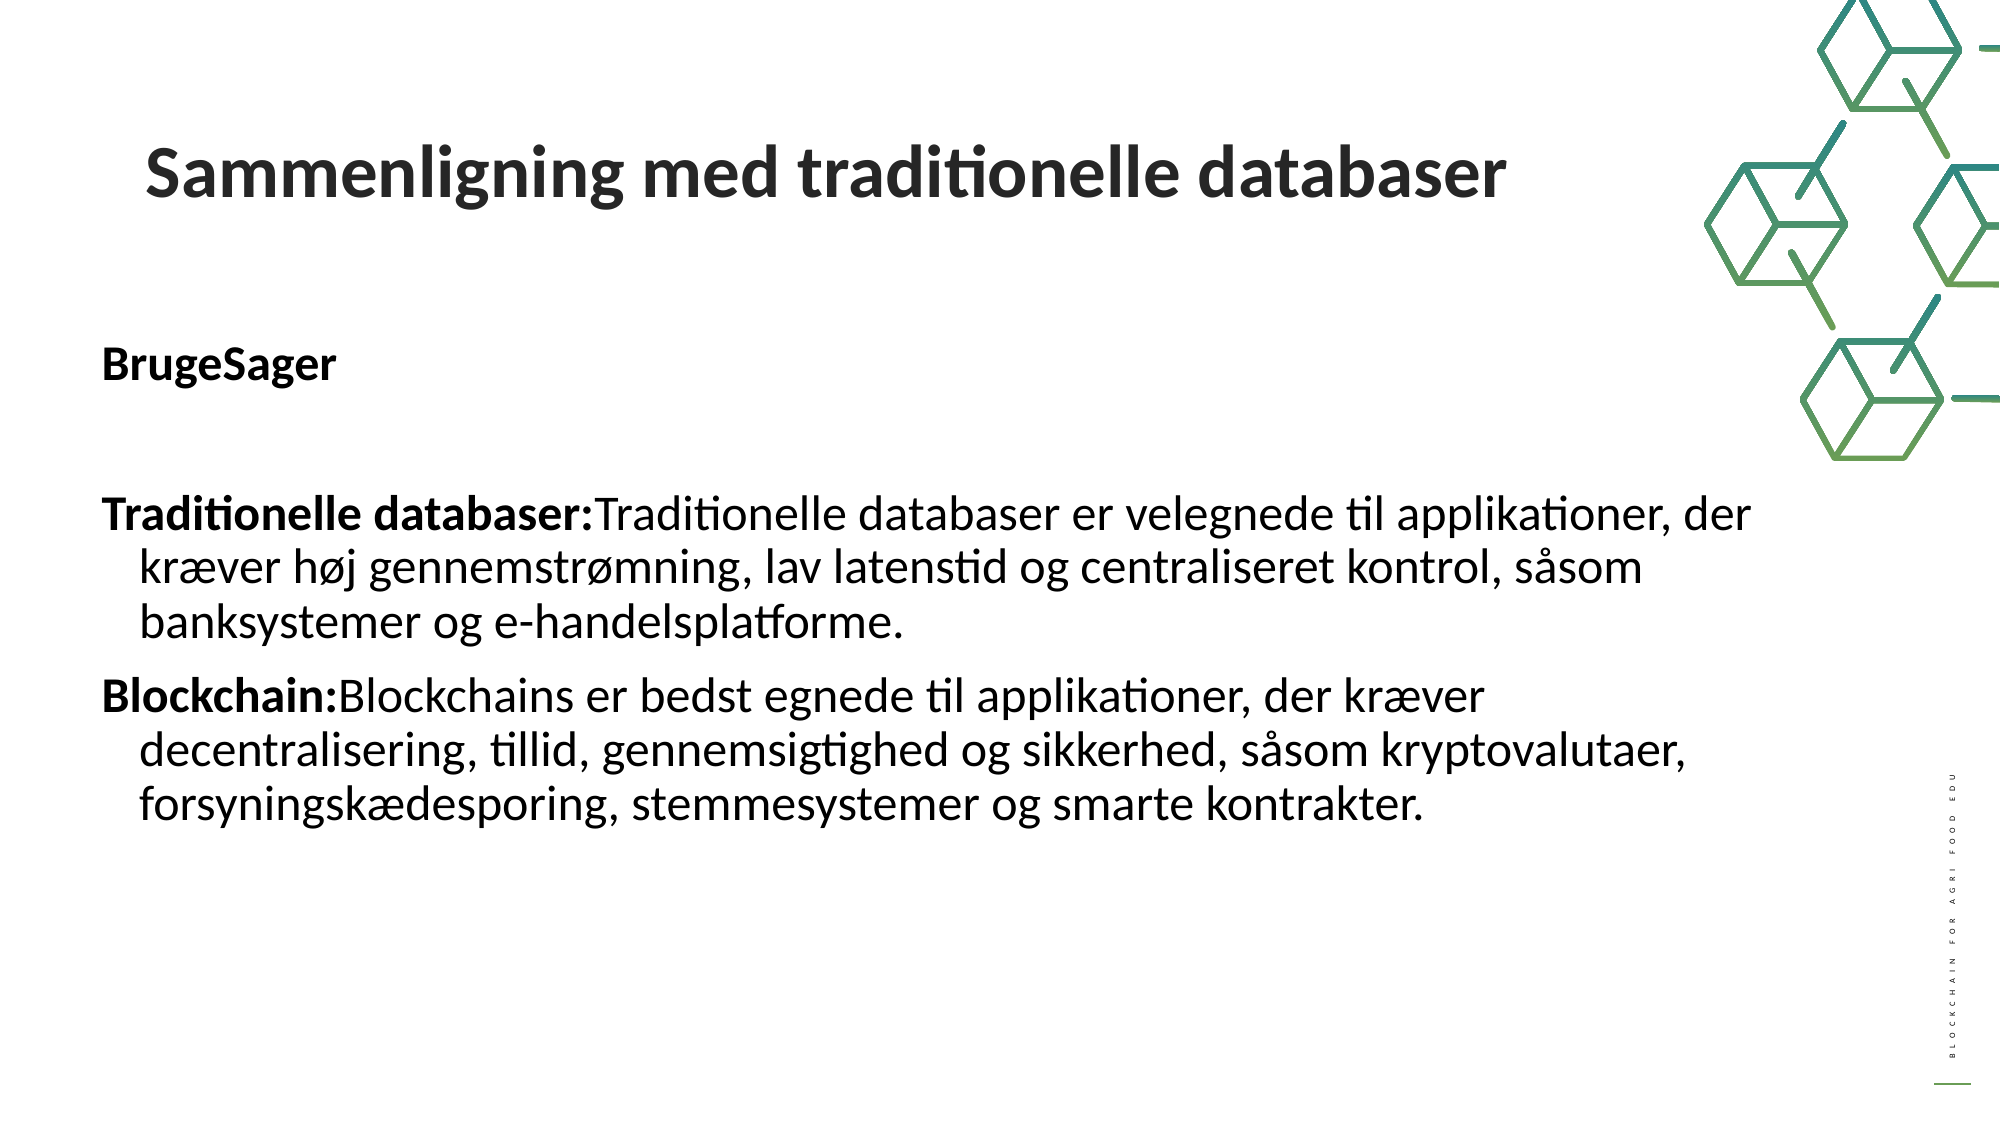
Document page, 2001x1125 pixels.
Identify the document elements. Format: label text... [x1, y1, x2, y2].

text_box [1704, 0, 2000, 461]
list BrugeSager Traditionelle databaser:Traditionelle databaser er velegnede til applikationer, der kræver høj gennemstrømning, lav latenstid og centraliseret kontrol, såsom banksystemer og e-handelsplatforme. Blockchain:Blockchains er bedst egnede til applikationer, der kræver decentralisering, tillid, gennemsigtighed og sikkerhed, såsom kryptovalutaer, forsyningskædesporing, stemmesystemer og smarte kontrakter. [86, 329, 1825, 1100]
list Sammenligning med traditionelle databaser [130, 124, 1704, 337]
